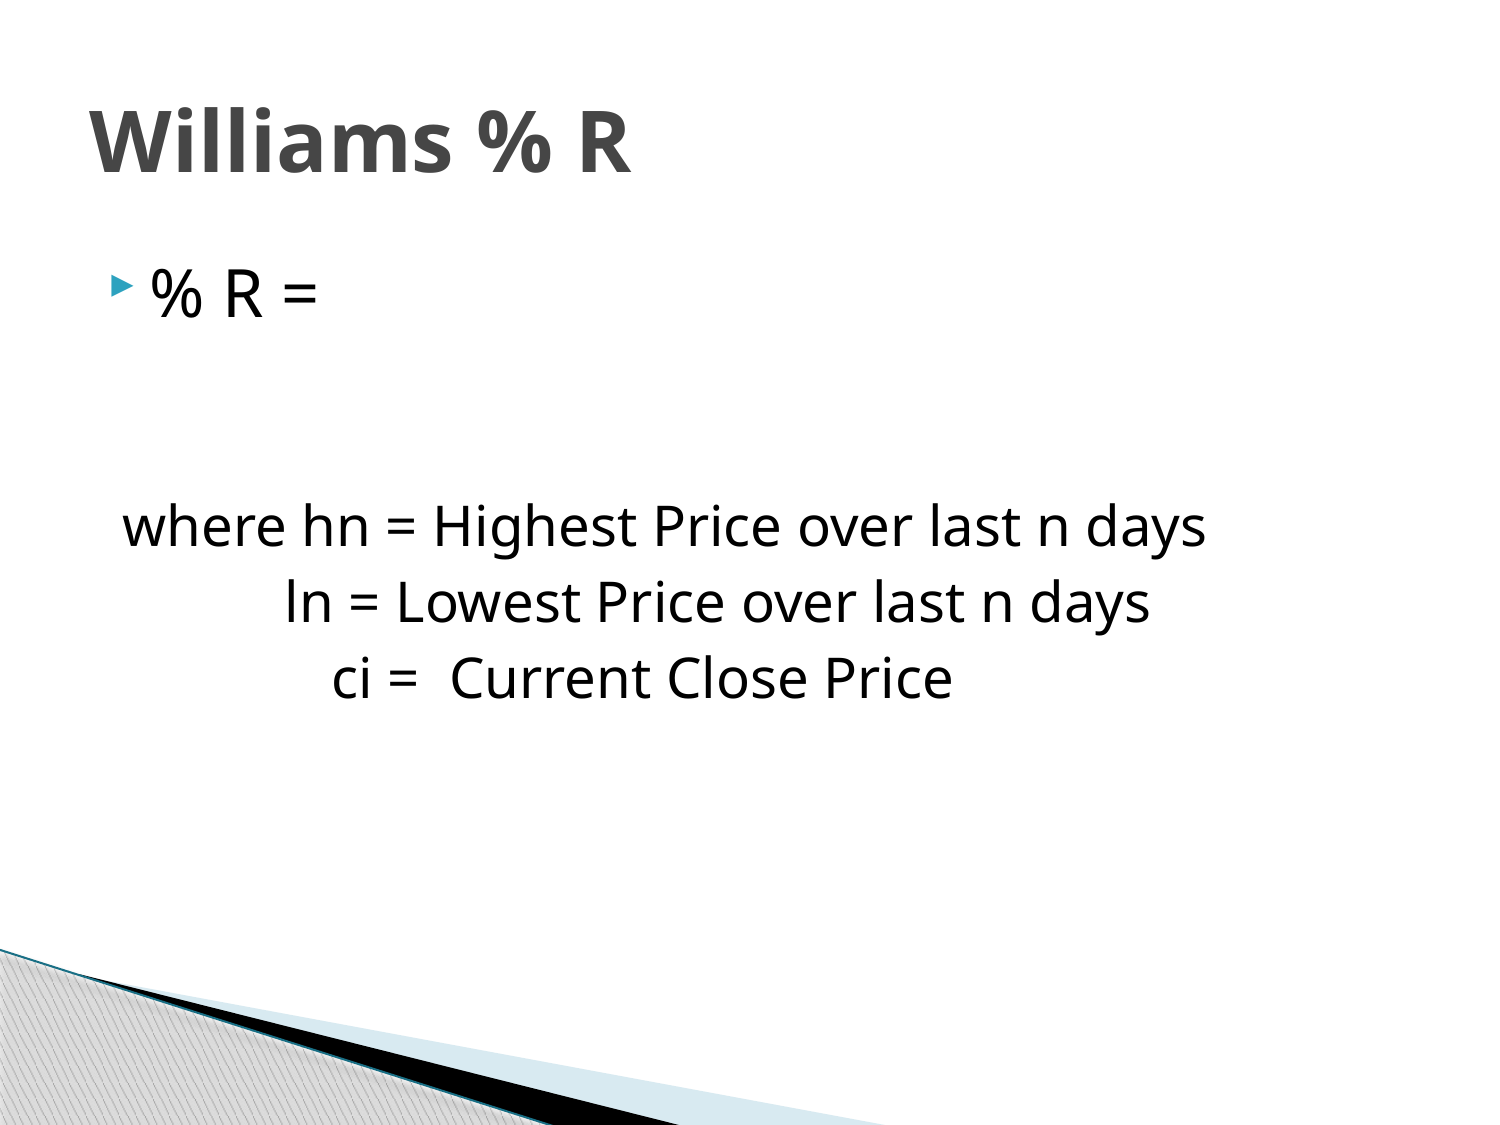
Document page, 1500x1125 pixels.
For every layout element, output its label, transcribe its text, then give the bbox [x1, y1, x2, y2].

title Williams % R [75, 45, 1425, 233]
